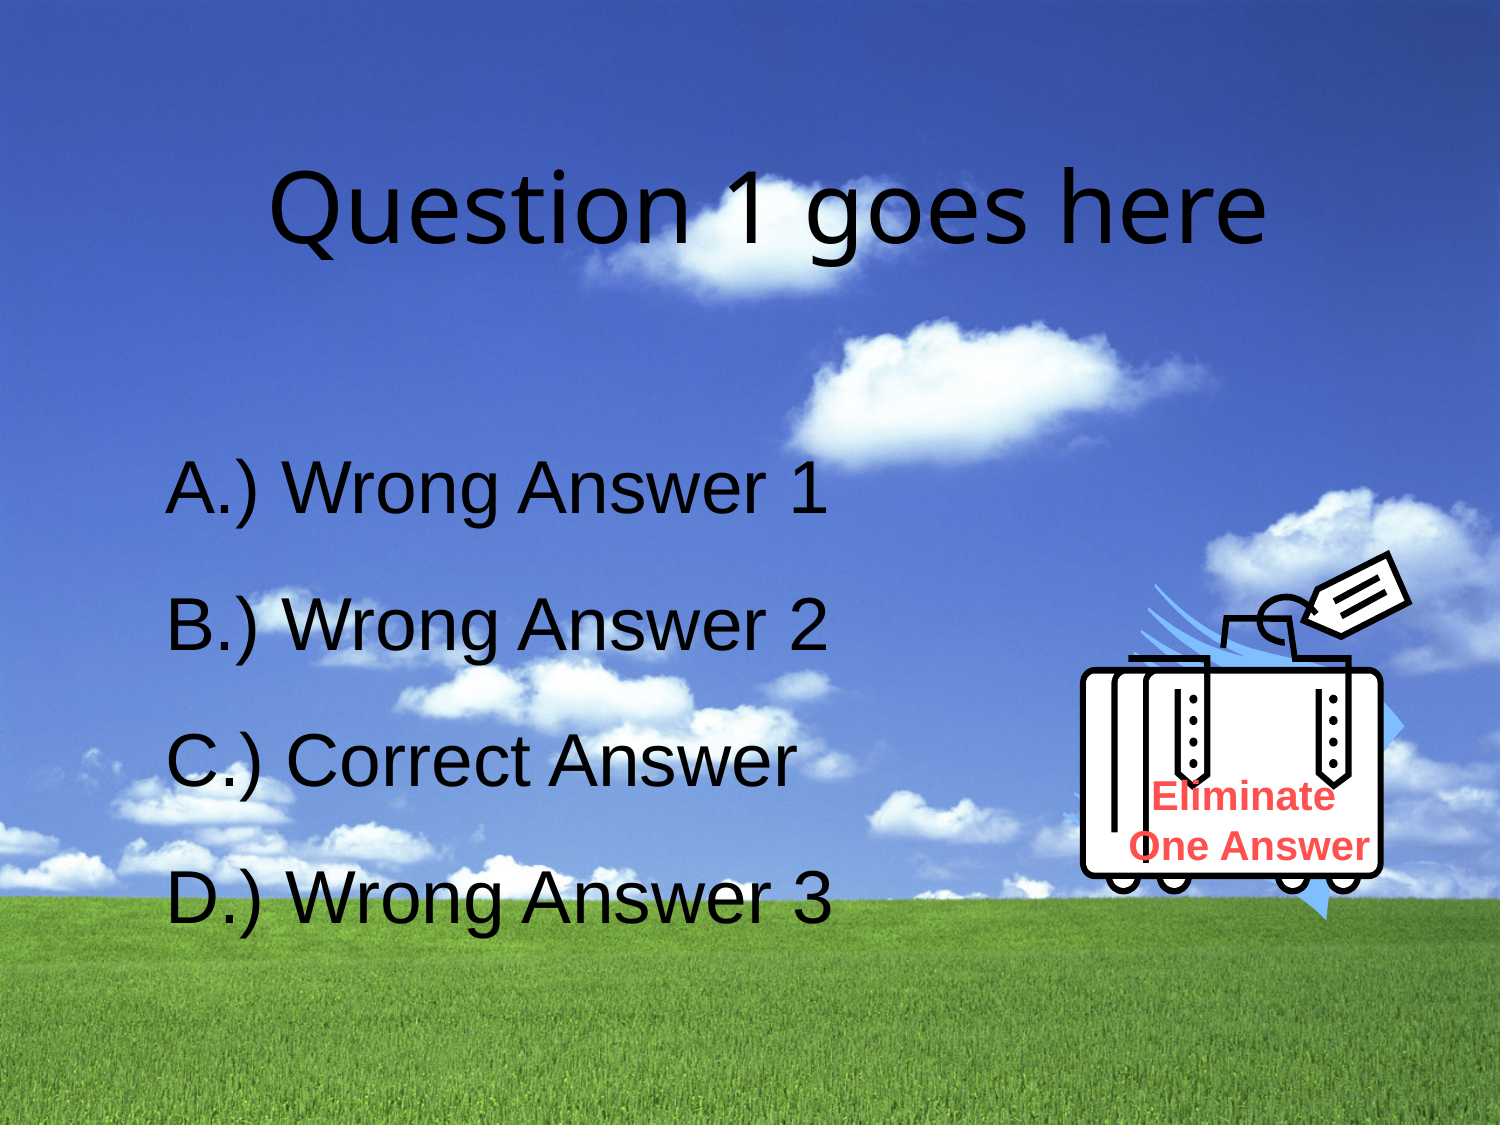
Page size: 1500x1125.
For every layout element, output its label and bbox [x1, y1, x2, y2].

text_box [1062, 549, 1413, 921]
picture [0, 0, 1500, 1125]
